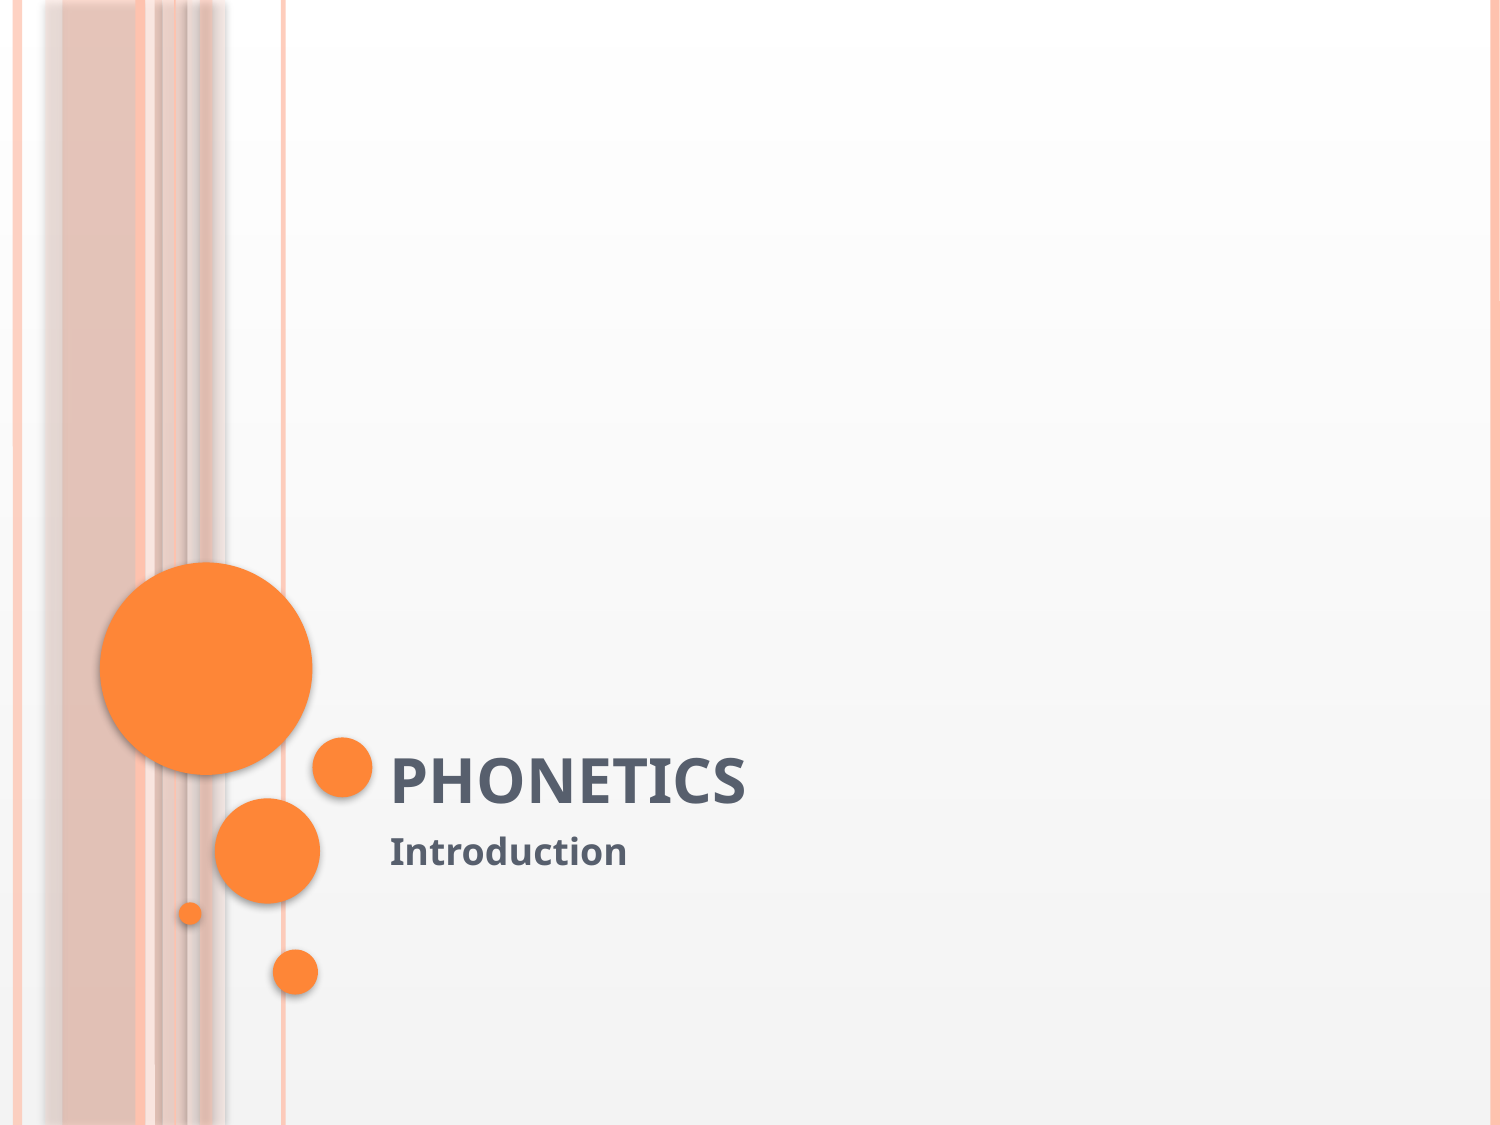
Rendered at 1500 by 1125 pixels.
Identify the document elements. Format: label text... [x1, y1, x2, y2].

title PHONETICS [375, 512, 1388, 820]
subtitle Introduction [374, 820, 1388, 1047]
